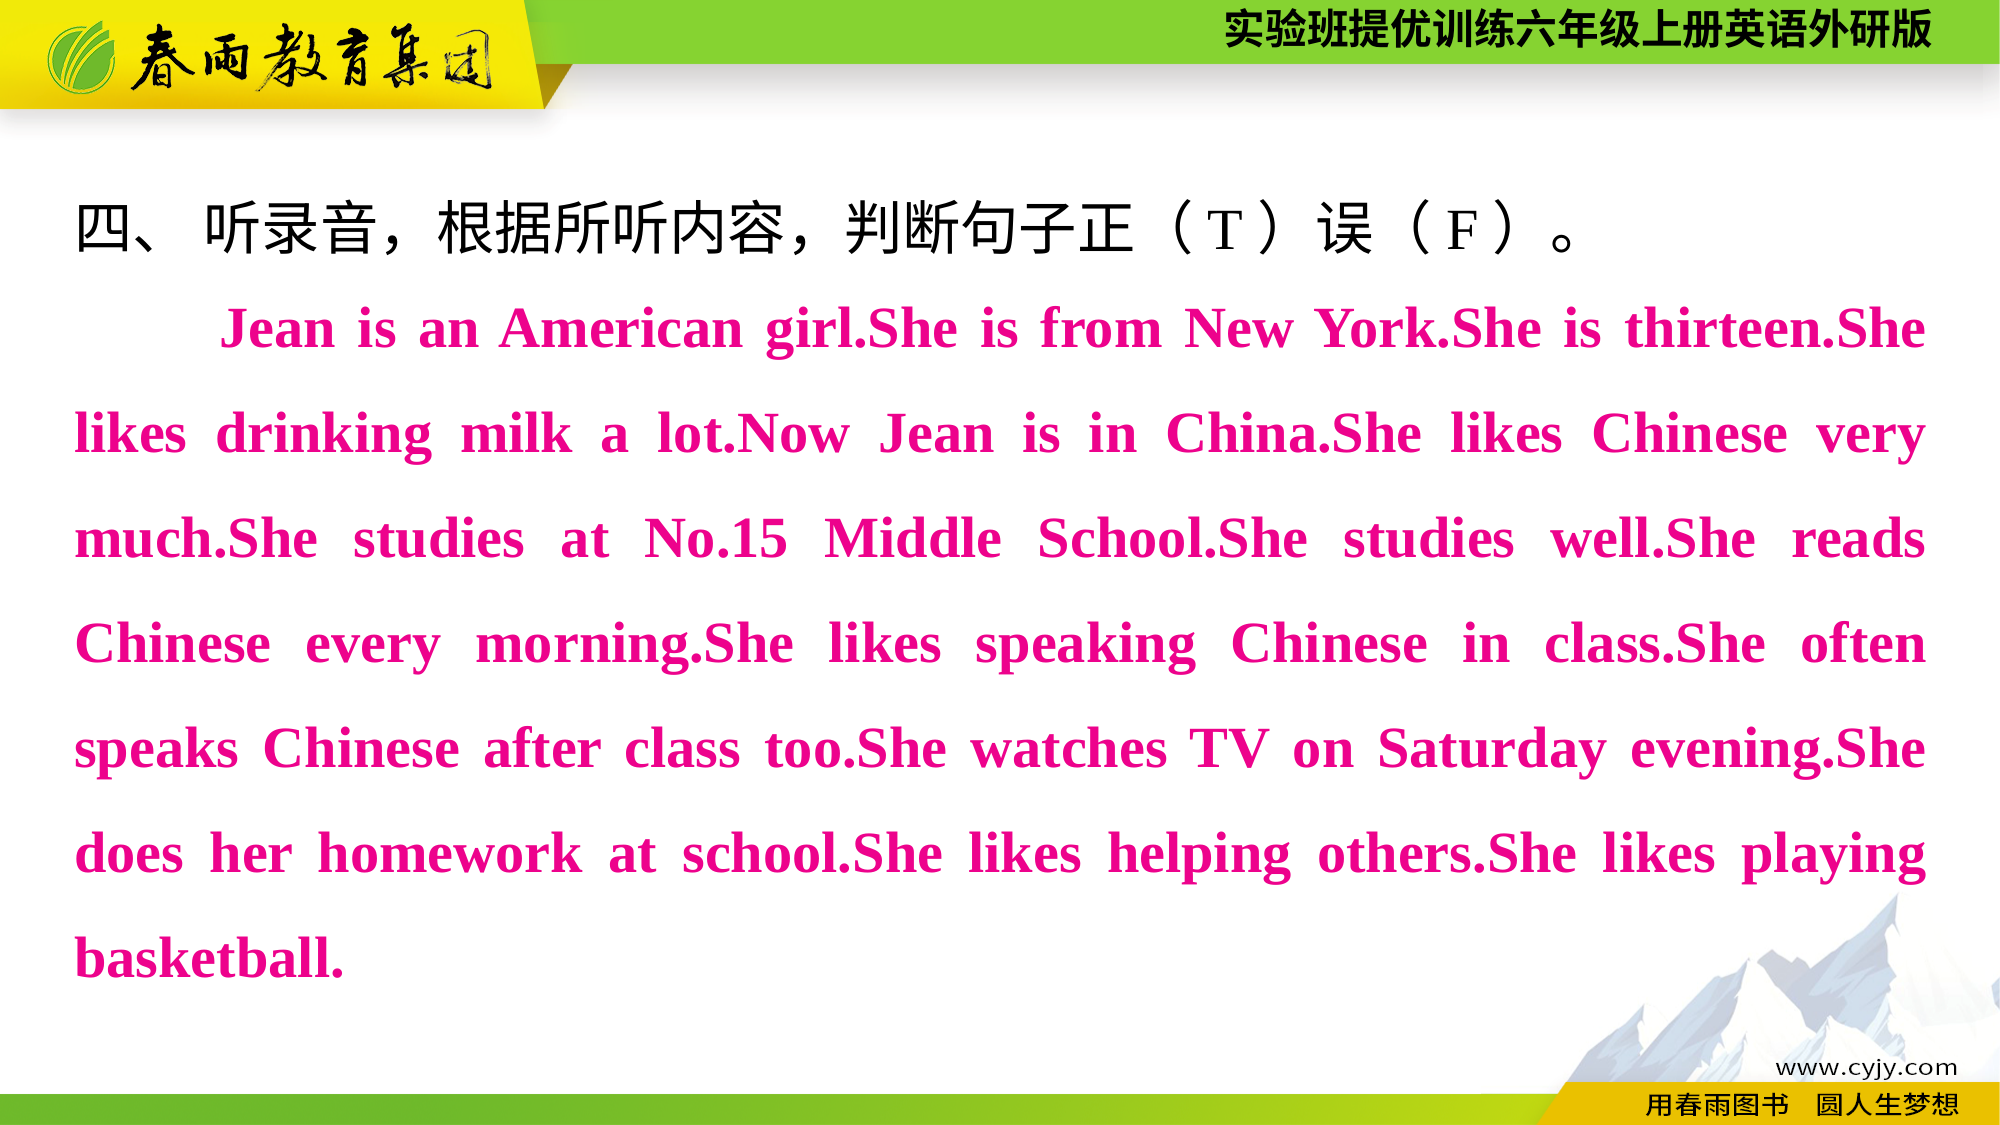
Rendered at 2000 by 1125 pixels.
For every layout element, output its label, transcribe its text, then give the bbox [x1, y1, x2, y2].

picture [0, 0, 2000, 1125]
list 四、 听录音，根据所听内容，判断句子正（T）误（F）。 [59, 149, 1944, 246]
text_box Jean is an American girl.She is from New York.She is thirteen.She likes drinking milk a lot.Now Jean is in China.She likes Chinese very much.She studies at No.15 Middle School.She studies well.She reads Chinese every morning.She likes speaking Chinese in class.She often speaks Chinese after class too.She watches TV on Saturday evening.She does her homework at school.She likes helping others.She likes playing basketball. [59, 246, 1944, 997]
